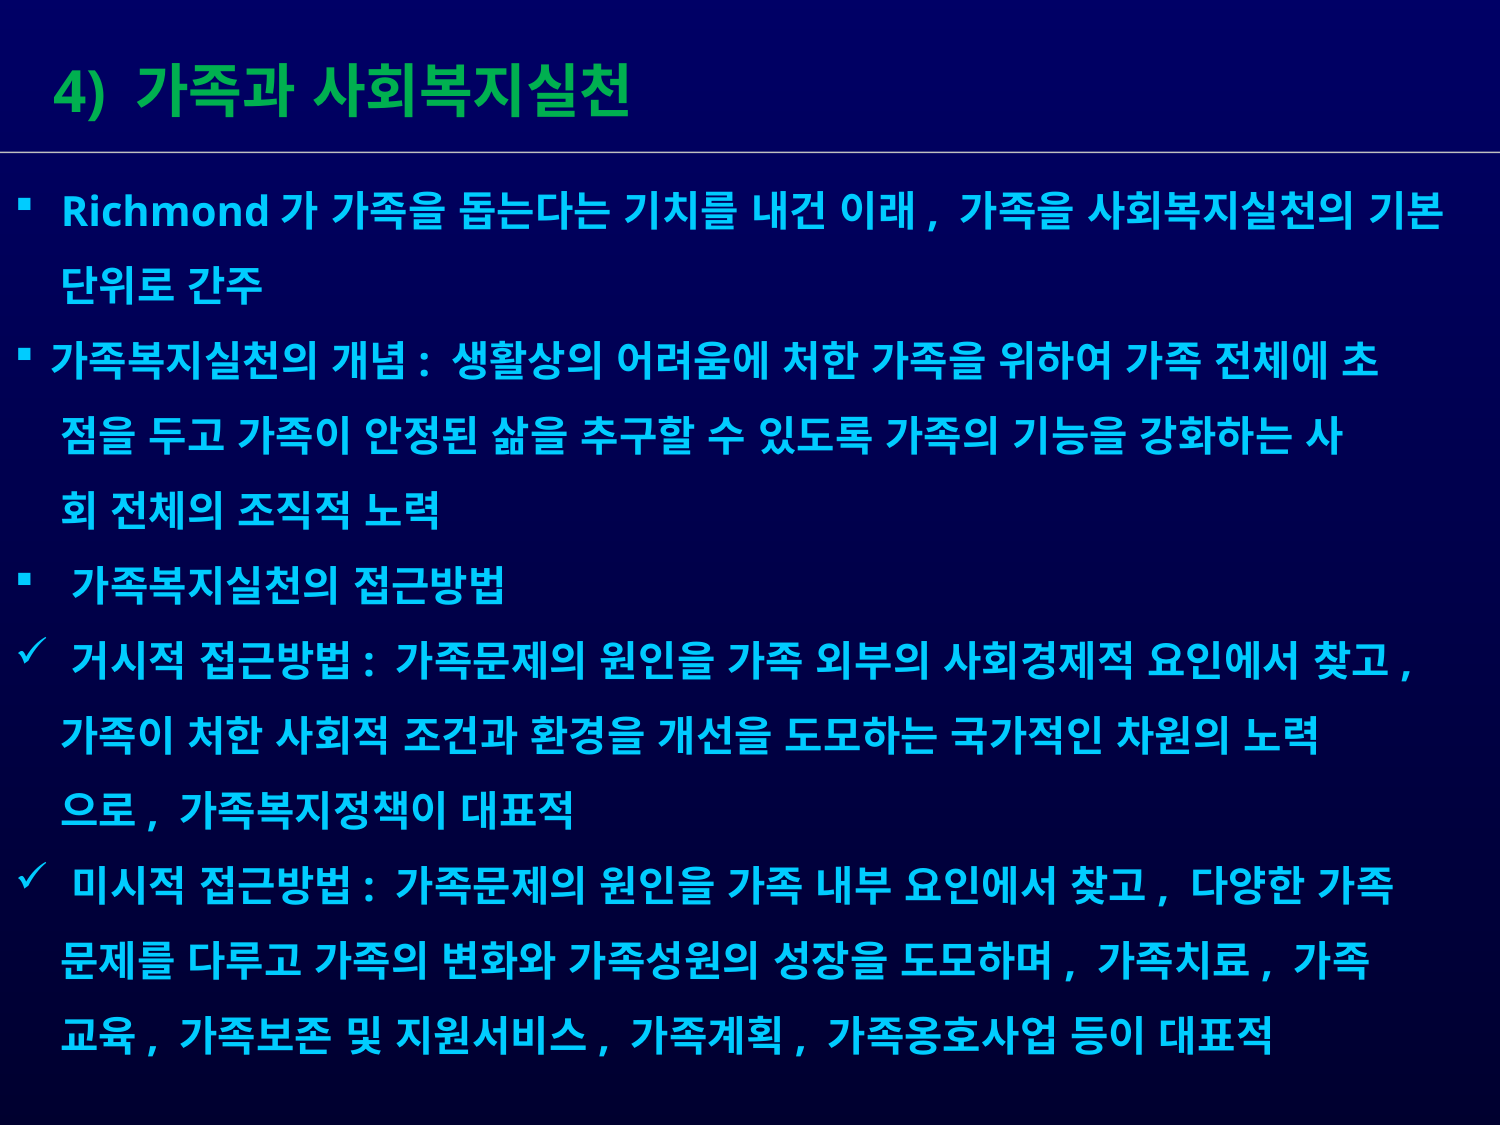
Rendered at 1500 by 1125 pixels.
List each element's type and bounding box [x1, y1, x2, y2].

text_box [0, 46, 1500, 1125]
